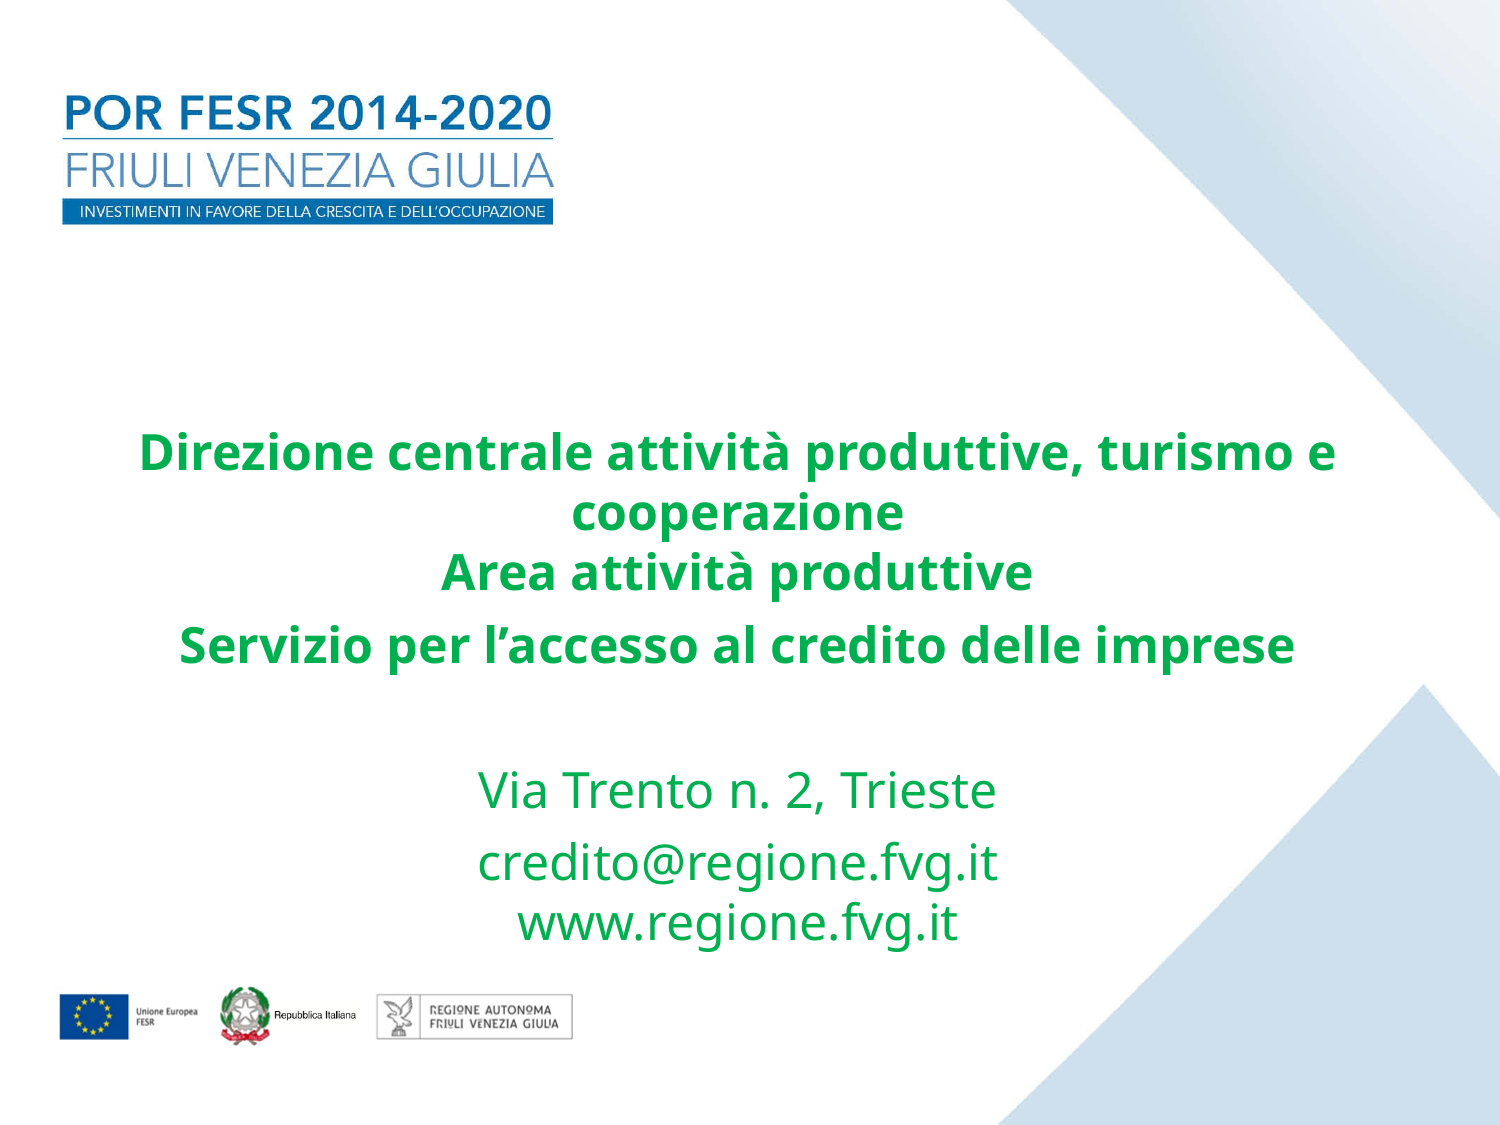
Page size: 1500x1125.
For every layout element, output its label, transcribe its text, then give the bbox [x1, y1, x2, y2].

picture [0, 0, 1500, 1125]
text_box Direzione centrale attività produttive, turismo e cooperazione Area attività produttive Servizio per l’accesso al credito delle imprese Via Trento n. 2, Trieste credito@regione.fvg.it www.regione.fvg.it [53, 420, 1424, 811]
